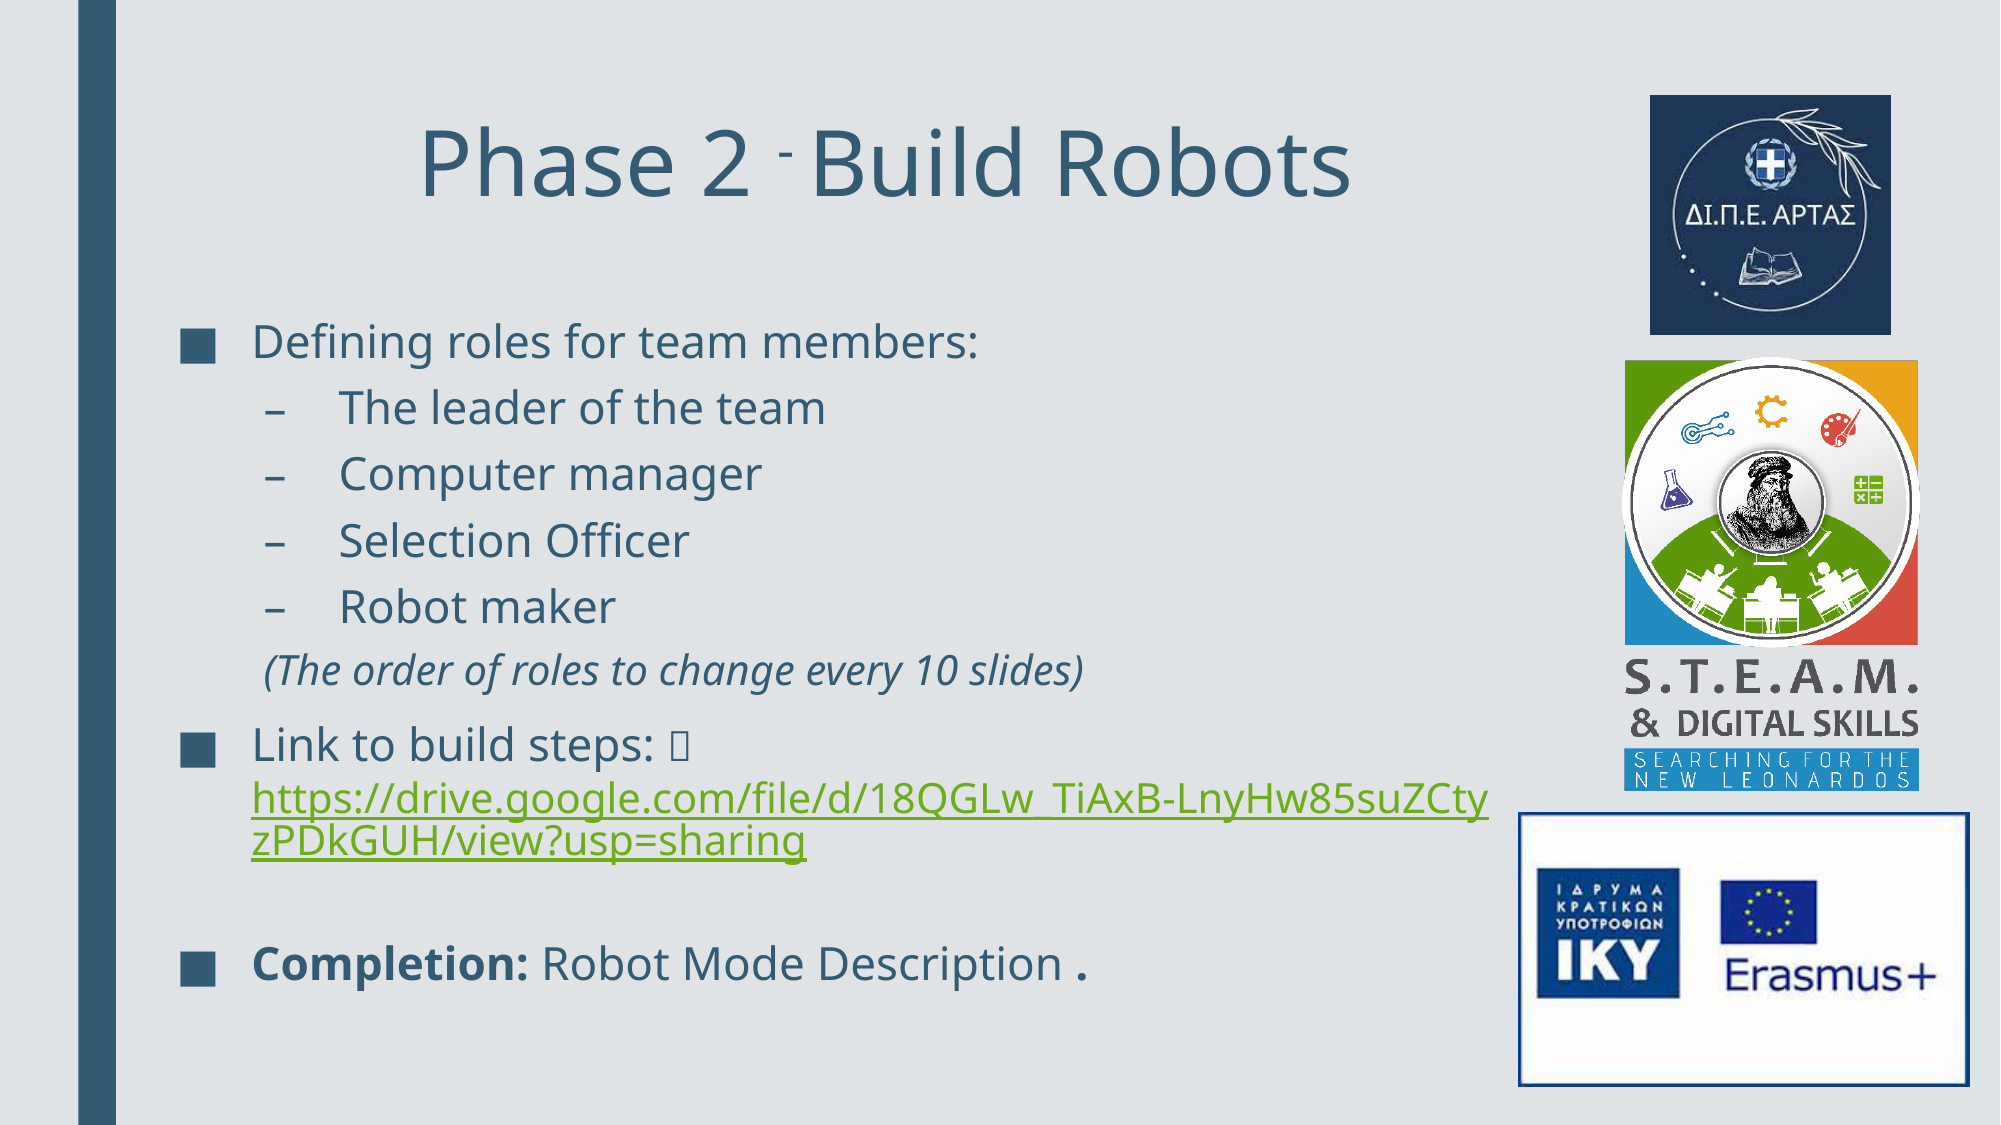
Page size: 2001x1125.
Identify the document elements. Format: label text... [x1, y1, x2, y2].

picture [1518, 812, 1970, 1087]
list Defining roles for team members: The leader of the team Computer manager Selection Officer Robot maker (The order of roles to change every 10 slides) Link to build steps:  https://drive.google.com/file/d/18QGLw_TiAxB-LnyHw85suZCtyzPDkGUH/view?usp=sharing Completion: Robot Mode Description . [161, 309, 1516, 1044]
title Phase 2 - Build Robots [402, 110, 1650, 231]
picture [1650, 95, 1891, 335]
picture [1622, 357, 1920, 791]
